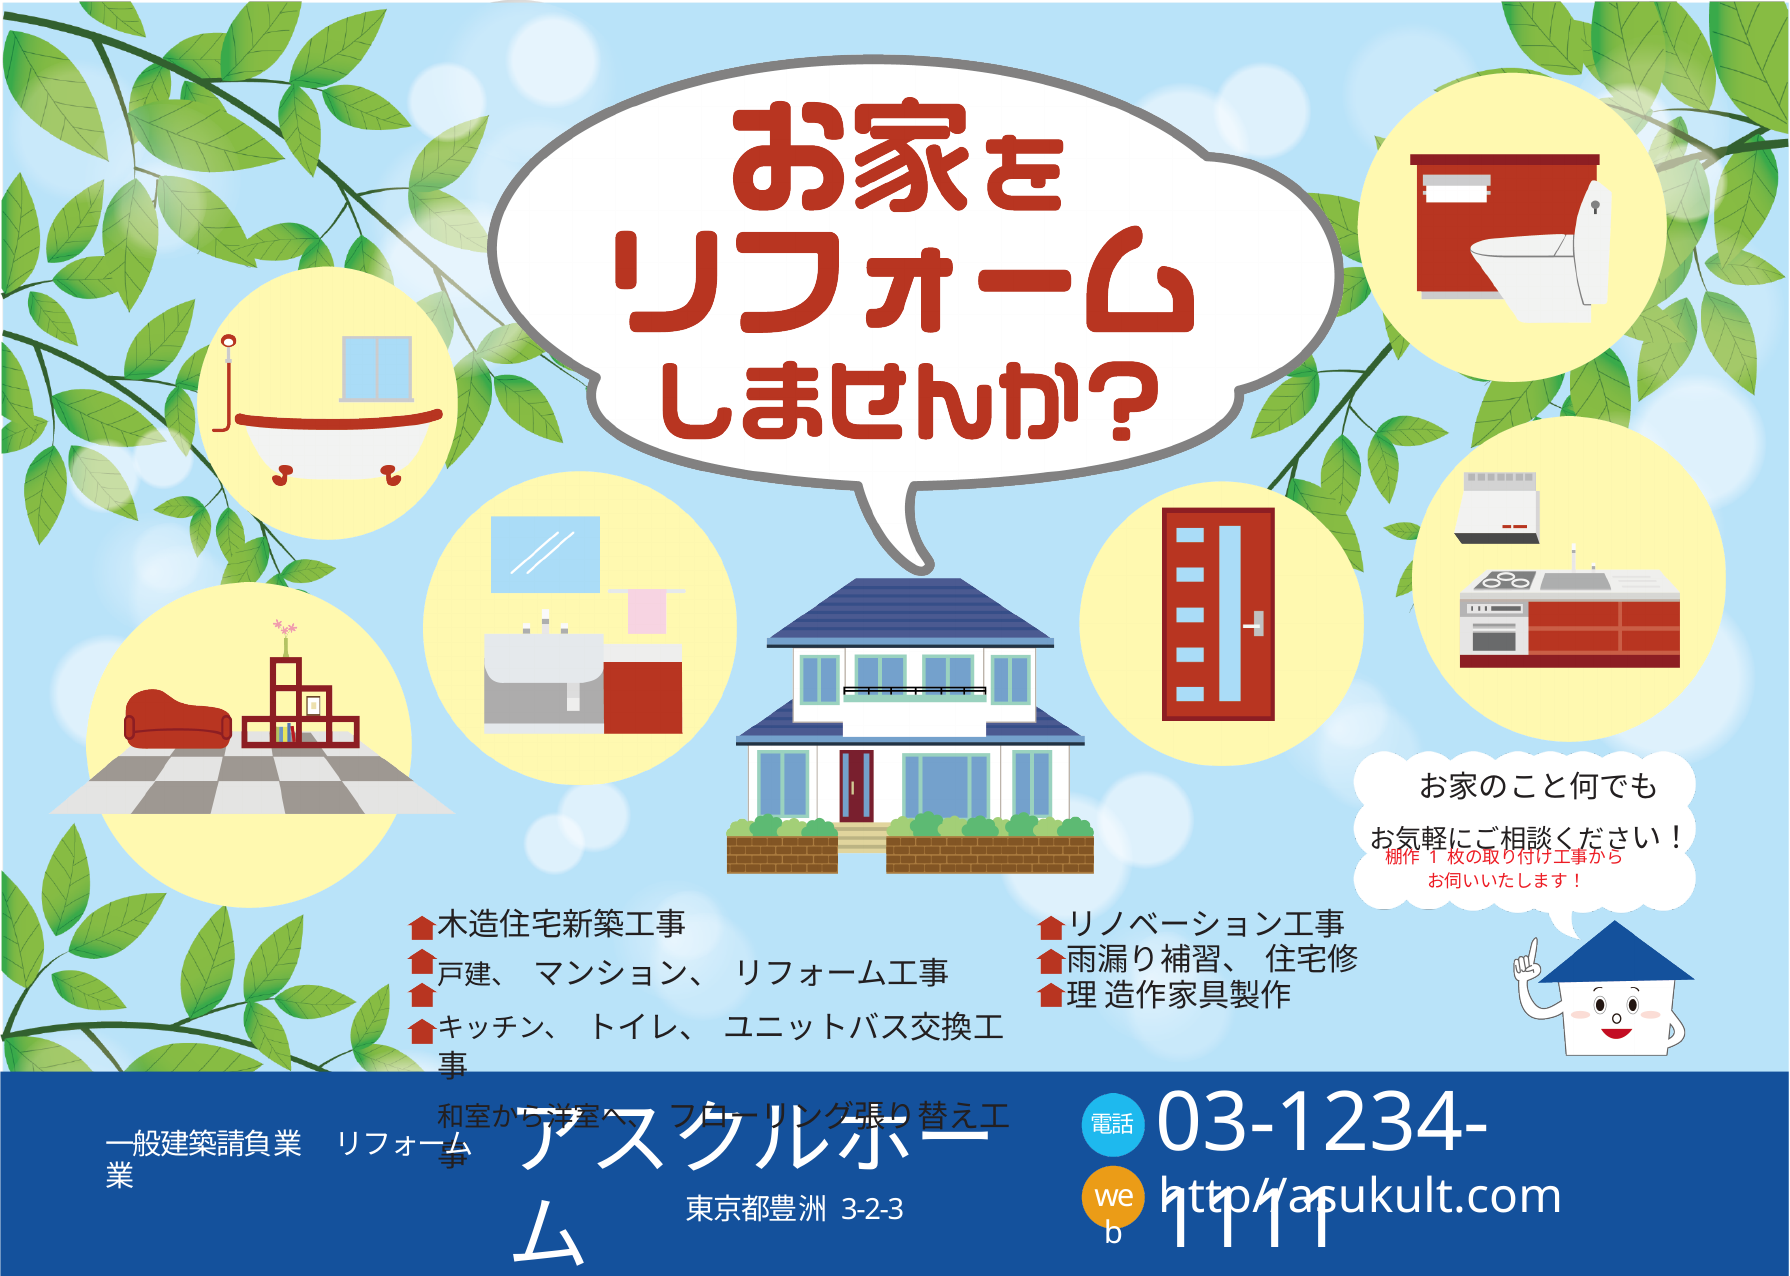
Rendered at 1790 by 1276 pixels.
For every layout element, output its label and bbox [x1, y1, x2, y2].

text_box [1035, 904, 1659, 1015]
text_box [405, 904, 1030, 1051]
picture [0, 0, 1789, 1276]
